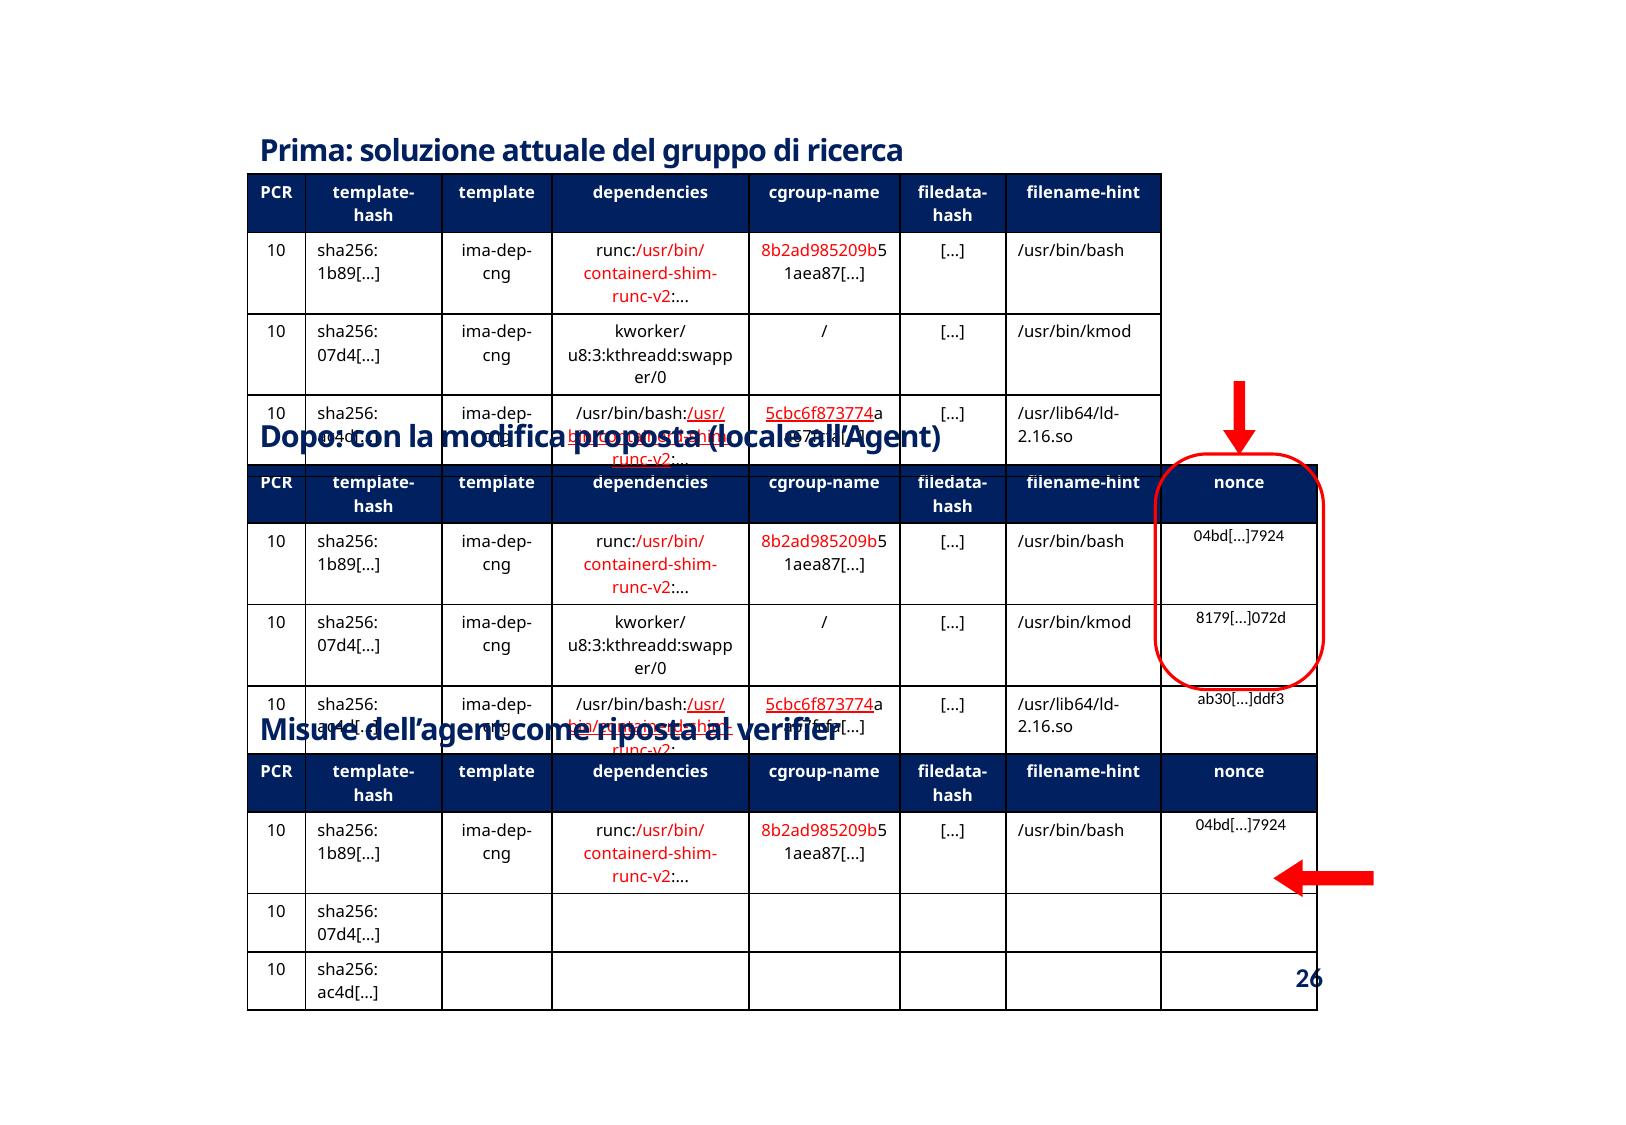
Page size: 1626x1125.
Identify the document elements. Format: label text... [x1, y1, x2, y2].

table_cell ima-dep-cng [443, 315, 551, 394]
text_box Prima: soluzione attuale del gruppo di ricerca [247, 117, 1384, 175]
table_cell […] [901, 524, 1005, 604]
table_cell sha256: 07d4[…] [306, 894, 441, 951]
text_box [1155, 453, 1324, 690]
table_cell sha256: 07d4[…] [306, 605, 441, 685]
table_cell 10 [248, 396, 305, 403]
table_header nonce [1162, 466, 1172, 478]
table_header filename-hint [1007, 175, 1160, 232]
table_cell ima-dep-cng [443, 233, 551, 313]
text_box [1273, 859, 1374, 898]
table_cell / [750, 315, 899, 394]
table_header filedata-hash [901, 755, 1005, 811]
table_cell sha256: 1b89[…] [306, 524, 441, 604]
table_cell 10 [248, 953, 305, 1009]
table_cell / [750, 605, 899, 685]
table_cell [443, 953, 551, 1009]
table_cell ima-dep-cng [443, 461, 551, 476]
table_cell ima-dep-cng [443, 605, 551, 685]
table_header dependencies [553, 175, 748, 232]
table_cell […] [901, 813, 1005, 893]
table_cell [553, 953, 748, 1009]
table_cell 8b2ad985209b51aea87[...] [750, 813, 899, 893]
table_header filedata-hash [901, 477, 1005, 522]
table_header template-hash [306, 477, 441, 522]
table_header template-hash [306, 175, 441, 232]
table_cell sha256: 07d4[…] [306, 315, 441, 394]
table_cell […] [901, 687, 1005, 753]
table_header cgroup-name [750, 755, 899, 811]
table_cell /usr/lib64/ld-2.16.so [1007, 396, 1160, 403]
text_box [1223, 381, 1256, 453]
table_cell /usr/bin/bash [1007, 524, 1155, 604]
table_header template-hash [306, 755, 441, 811]
table_cell 10 [248, 813, 305, 893]
table_cell [1162, 894, 1316, 951]
table_cell 5cbc6f873774aa67fcfa[…] [750, 461, 899, 476]
table_cell sha256: ac4d[…] [306, 461, 441, 476]
table_cell /usr/bin/bash:/usr/bin/containerd-shim-runc-v2:... [553, 687, 748, 696]
table_cell sha256: 1b89[…] [306, 813, 441, 893]
table_cell /usr/lib64/ld-2.16.so [1007, 687, 1160, 753]
text_box Misure dell’agent come riposta al verifier [247, 696, 1002, 753]
table_cell 8b2ad985209b51aea87[...] [750, 524, 899, 604]
table_cell [553, 894, 748, 951]
table_cell 10 [248, 894, 305, 951]
table_cell ima-dep-cng [443, 687, 551, 696]
table_cell [901, 953, 1005, 1009]
table_cell [901, 894, 1005, 951]
table_header nonce [1162, 755, 1316, 811]
table_header PCR [248, 477, 305, 522]
table_cell [443, 894, 551, 951]
table_header cgroup-name [750, 477, 899, 522]
table_cell sha256: ac4d[…] [306, 953, 441, 1009]
table_cell /usr/bin/bash [1007, 813, 1160, 893]
table_cell [750, 894, 899, 951]
table_header template [443, 755, 551, 811]
table_cell 8179[…]072d [1162, 666, 1183, 685]
table_cell 04bd[…]7924 [1162, 813, 1316, 893]
table_cell sha256: ac4d[…] [306, 396, 441, 403]
slide_number 26 [1318, 952, 1339, 1002]
table_cell 10 [248, 315, 305, 394]
table_cell 5cbc6f873774aa67fcfa[…] [750, 396, 899, 403]
table_cell [1007, 894, 1160, 951]
table_cell 5cbc6f873774aa67fcfa[…] [750, 687, 899, 696]
table_cell /usr/lib64/ld-2.16.so [1007, 461, 1160, 476]
table_header filename-hint [1007, 477, 1160, 522]
table_cell 8179[…]072d [1296, 667, 1316, 685]
table_header dependencies [553, 477, 748, 522]
table_cell sha256: 1b89[…] [306, 233, 441, 313]
table_cell ima-dep-cng [443, 524, 551, 604]
table_cell kworker/u8:3:kthreadd:swapper/0 [553, 605, 748, 685]
table_header dependencies [553, 755, 748, 811]
table_cell […] [901, 396, 1005, 403]
table_cell ima-dep-cng [443, 813, 551, 893]
table_cell […] [901, 233, 1005, 313]
table_header filename-hint [1007, 755, 1160, 811]
table_header PCR [248, 755, 305, 811]
table_cell runc:/usr/bin/containerd-shim-runc-v2:... [553, 813, 748, 893]
table_cell [1007, 953, 1160, 1009]
table_cell [1162, 953, 1316, 1009]
table_cell 10 [248, 605, 305, 685]
table_cell [750, 953, 899, 1009]
table_header template [443, 477, 551, 522]
table_cell runc:/usr/bin/containerd-shim-runc-v2:... [553, 233, 748, 313]
table_cell 10 [248, 524, 305, 604]
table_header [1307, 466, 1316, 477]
table_cell /usr/bin/bash:/usr/bin/containerd-shim-runc-v2:... [553, 396, 748, 403]
table_cell kworker/u8:3:kthreadd:swapper/0 [553, 315, 748, 394]
table_cell /usr/bin/kmod [1007, 605, 1160, 685]
table_header PCR [248, 175, 305, 232]
table_cell 10 [248, 687, 305, 696]
table_cell /usr/bin/kmod [1007, 315, 1160, 394]
table_cell ab30[…]ddf3 [1162, 687, 1316, 753]
table_cell 10 [248, 233, 305, 313]
table_cell […] [901, 461, 1005, 476]
table_cell /usr/bin/bash:/usr/bin/containerd-shim-runc-v2:... [553, 461, 748, 476]
table_header template [443, 175, 551, 232]
table_cell 8b2ad985209b51aea87[...] [750, 233, 899, 313]
table_cell […] [901, 605, 1005, 685]
table_cell ima-dep-cng [443, 396, 551, 403]
table_cell /usr/bin/bash [1007, 233, 1160, 313]
table_cell 10 [248, 461, 305, 476]
table_cell runc:/usr/bin/containerd-shim-runc-v2:... [553, 524, 748, 604]
table_cell […] [901, 315, 1005, 394]
text_box Dopo: con la modifica proposta (locale all’Agent) [247, 403, 1162, 461]
table_header filedata-hash [901, 175, 1005, 232]
table_header cgroup-name [750, 175, 899, 232]
table_cell sha256: ac4d[…] [306, 687, 441, 696]
